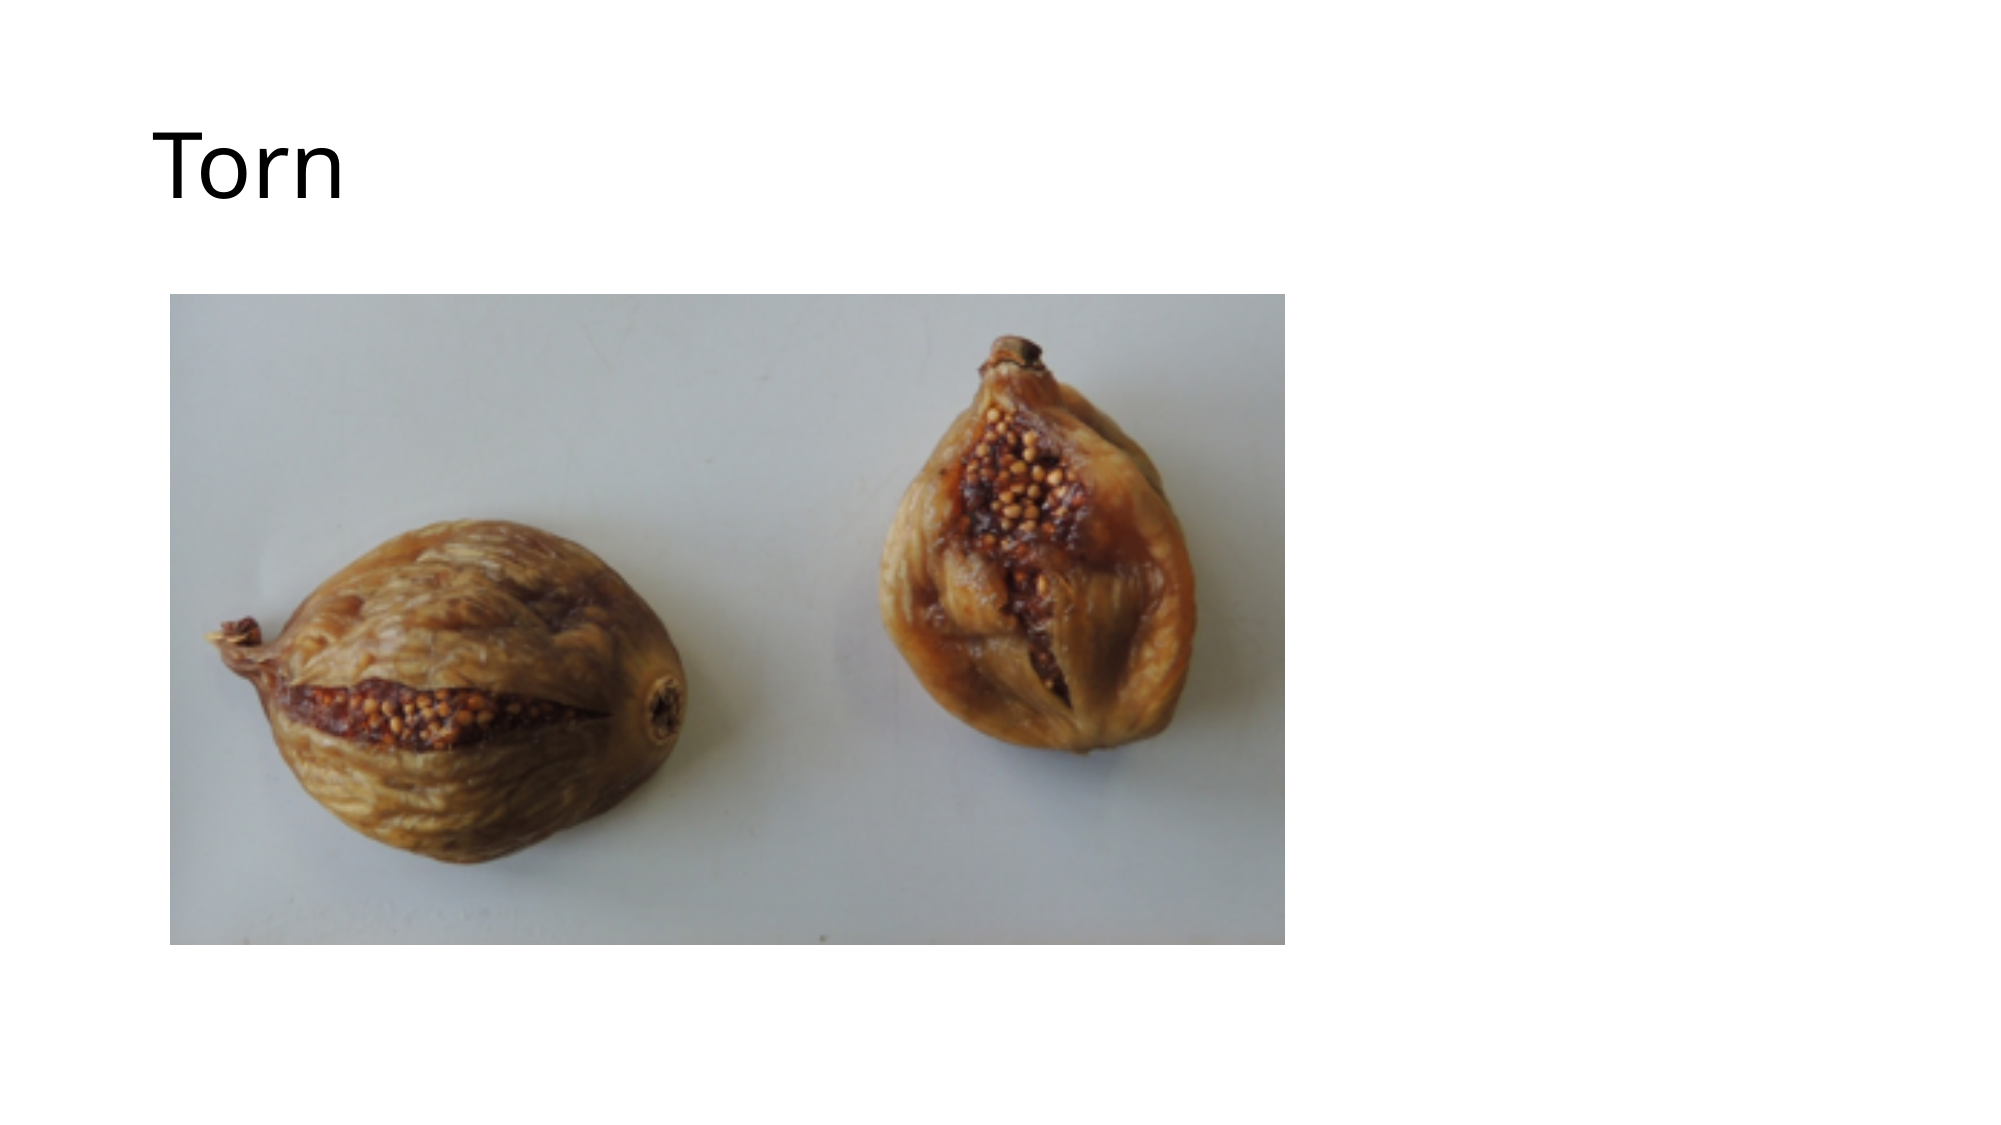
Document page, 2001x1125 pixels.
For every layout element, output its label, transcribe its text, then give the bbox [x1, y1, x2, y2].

picture [170, 294, 1285, 945]
title Torn [137, 59, 1863, 278]
